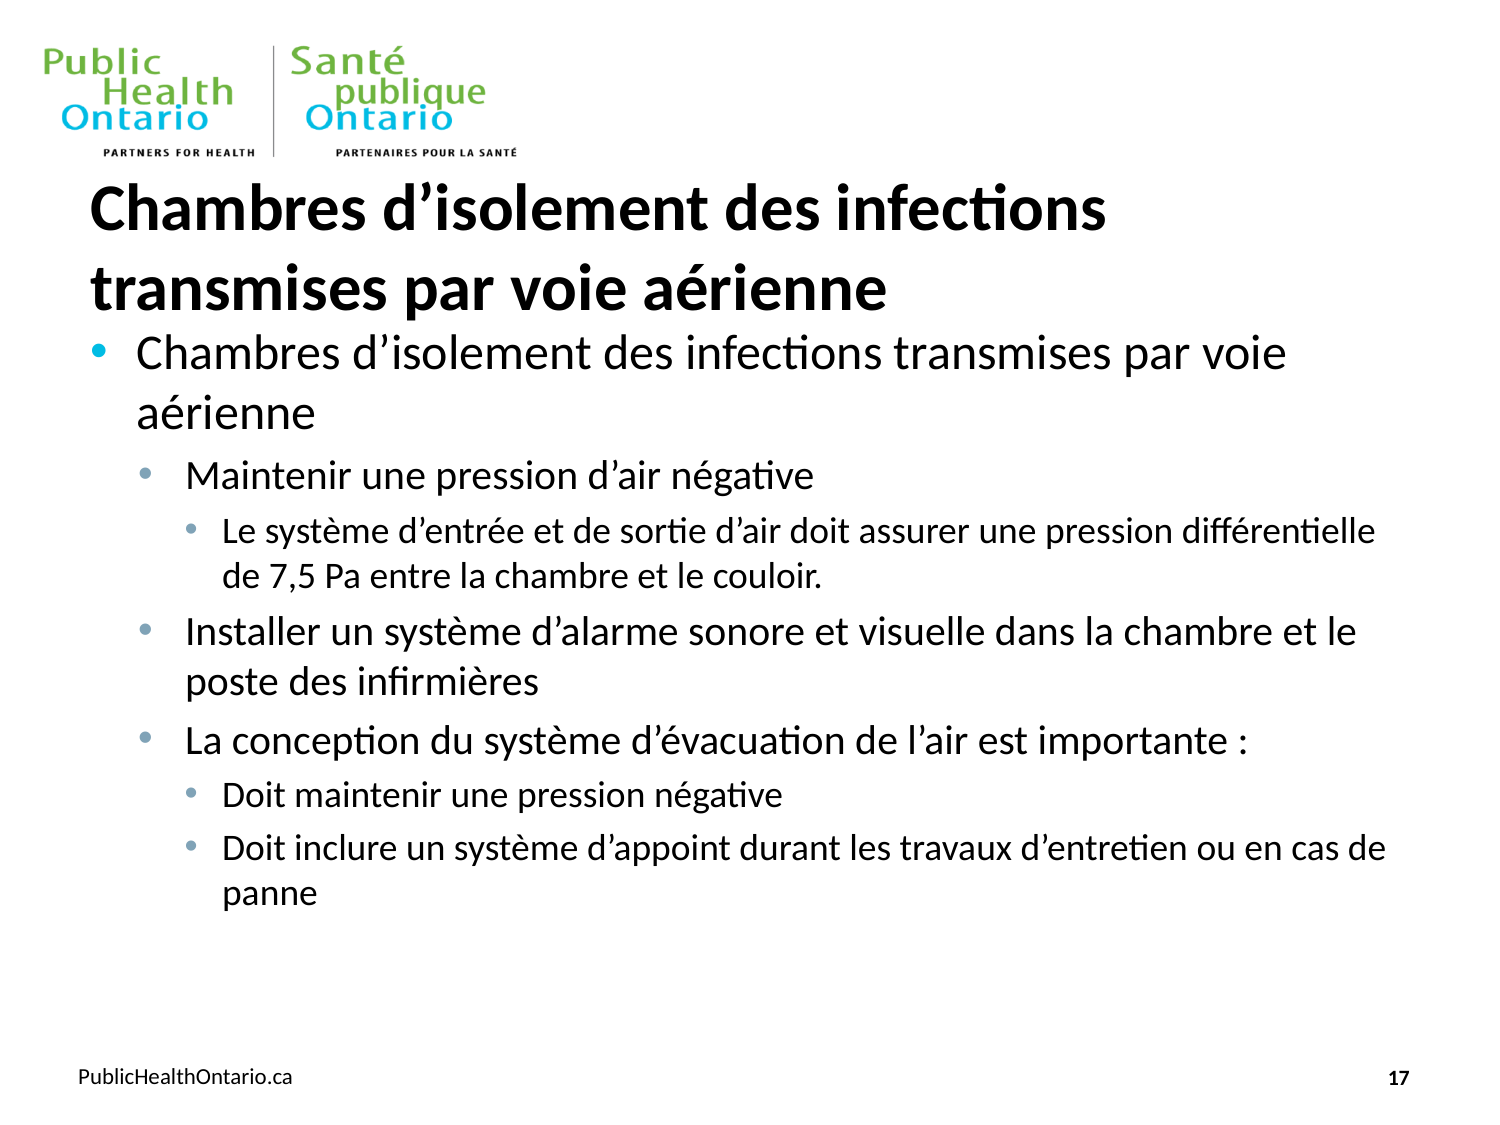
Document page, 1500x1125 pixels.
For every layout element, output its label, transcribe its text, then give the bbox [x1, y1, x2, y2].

picture [37, 37, 525, 165]
title Chambres d’isolement des infections transmises par voie aérienne [75, 187, 1425, 300]
slide_number 17 [1287, 1057, 1425, 1096]
list Chambres d’isolement des infections transmises par voie aérienne Maintenir une pression d’air négative Le système d’entrée et de sortie d’air doit assurer une pression différentielle de 7,5 Pa entre la chambre et le couloir. Installer un système d’alarme sonore et visuelle dans la chambre et le poste des infirmières La conception du système d’évacuation de l’air est importante : Doit maintenir une pression négative Doit inclure un système d’appoint durant les travaux d’entretien ou en cas de panne [75, 312, 1438, 1038]
